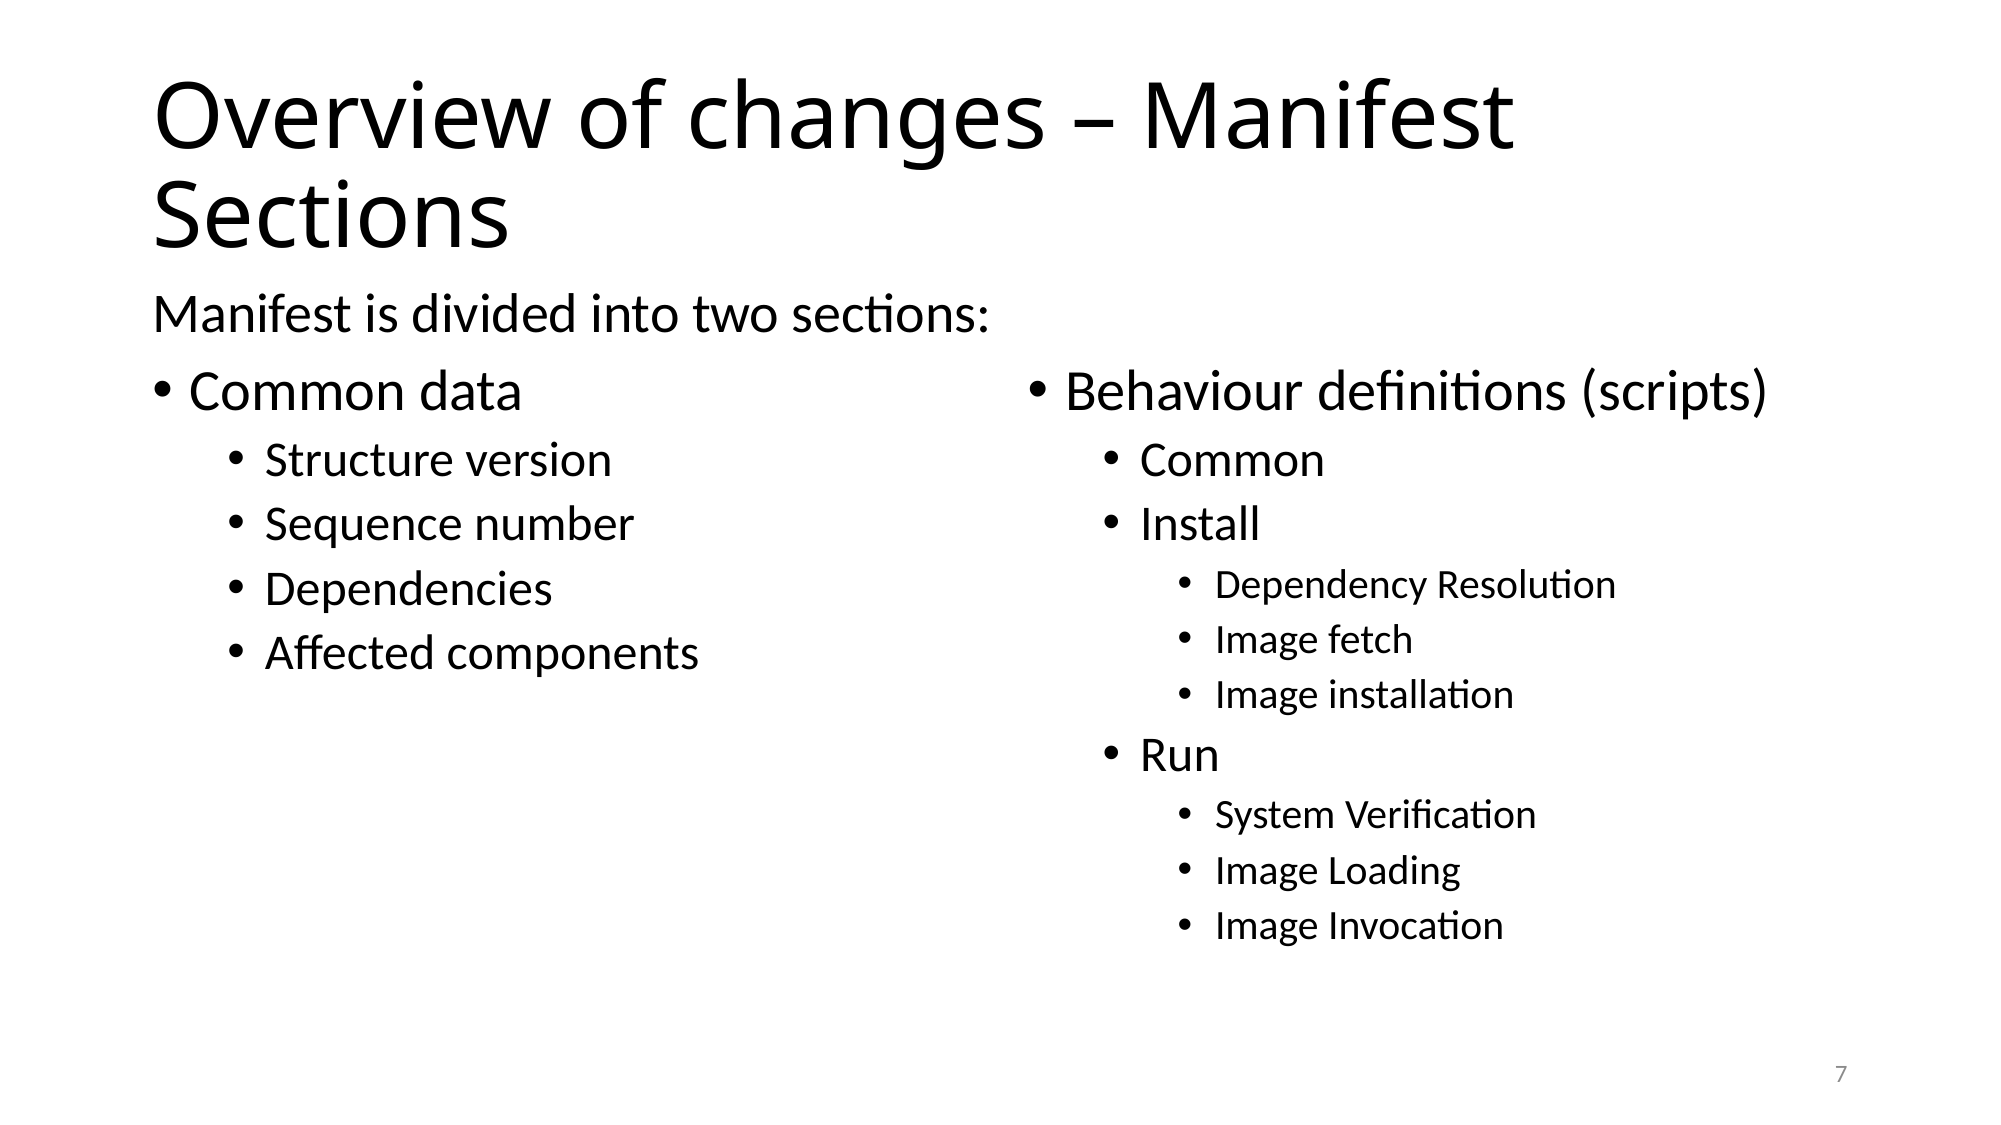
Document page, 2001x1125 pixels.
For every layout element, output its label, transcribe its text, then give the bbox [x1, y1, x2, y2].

slide_number 6 [1412, 1042, 1863, 1103]
text_box Manifest is divided into two sections: [137, 277, 1798, 353]
list Common data Structure version Sequence number Dependencies Affected components [137, 353, 988, 1014]
title Overview of changes – Manifest Sections [137, 59, 1863, 278]
list Behaviour definitions (scripts) Common Install Dependency Resolution Image fetch Image installation Run System Verification Image Loading Image Invocation [1012, 352, 1863, 1014]
